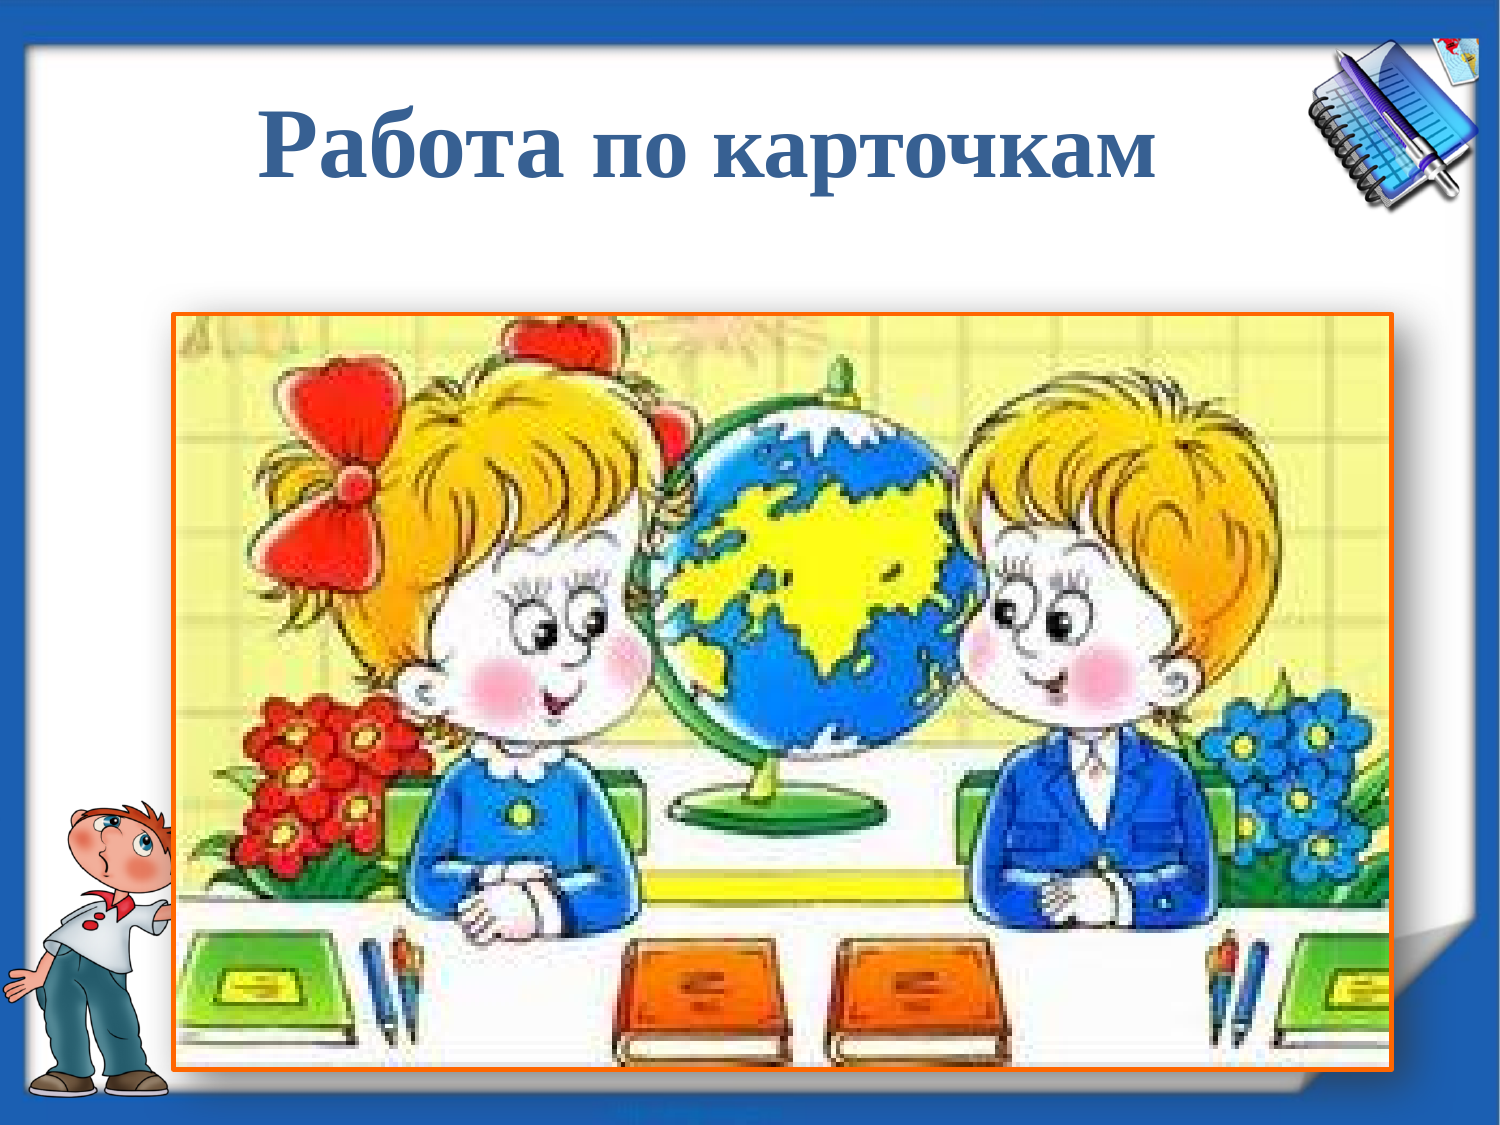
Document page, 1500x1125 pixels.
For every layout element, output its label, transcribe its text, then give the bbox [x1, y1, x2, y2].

picture [0, 0, 1500, 1125]
text_box Работа по карточкам [70, 70, 1346, 205]
